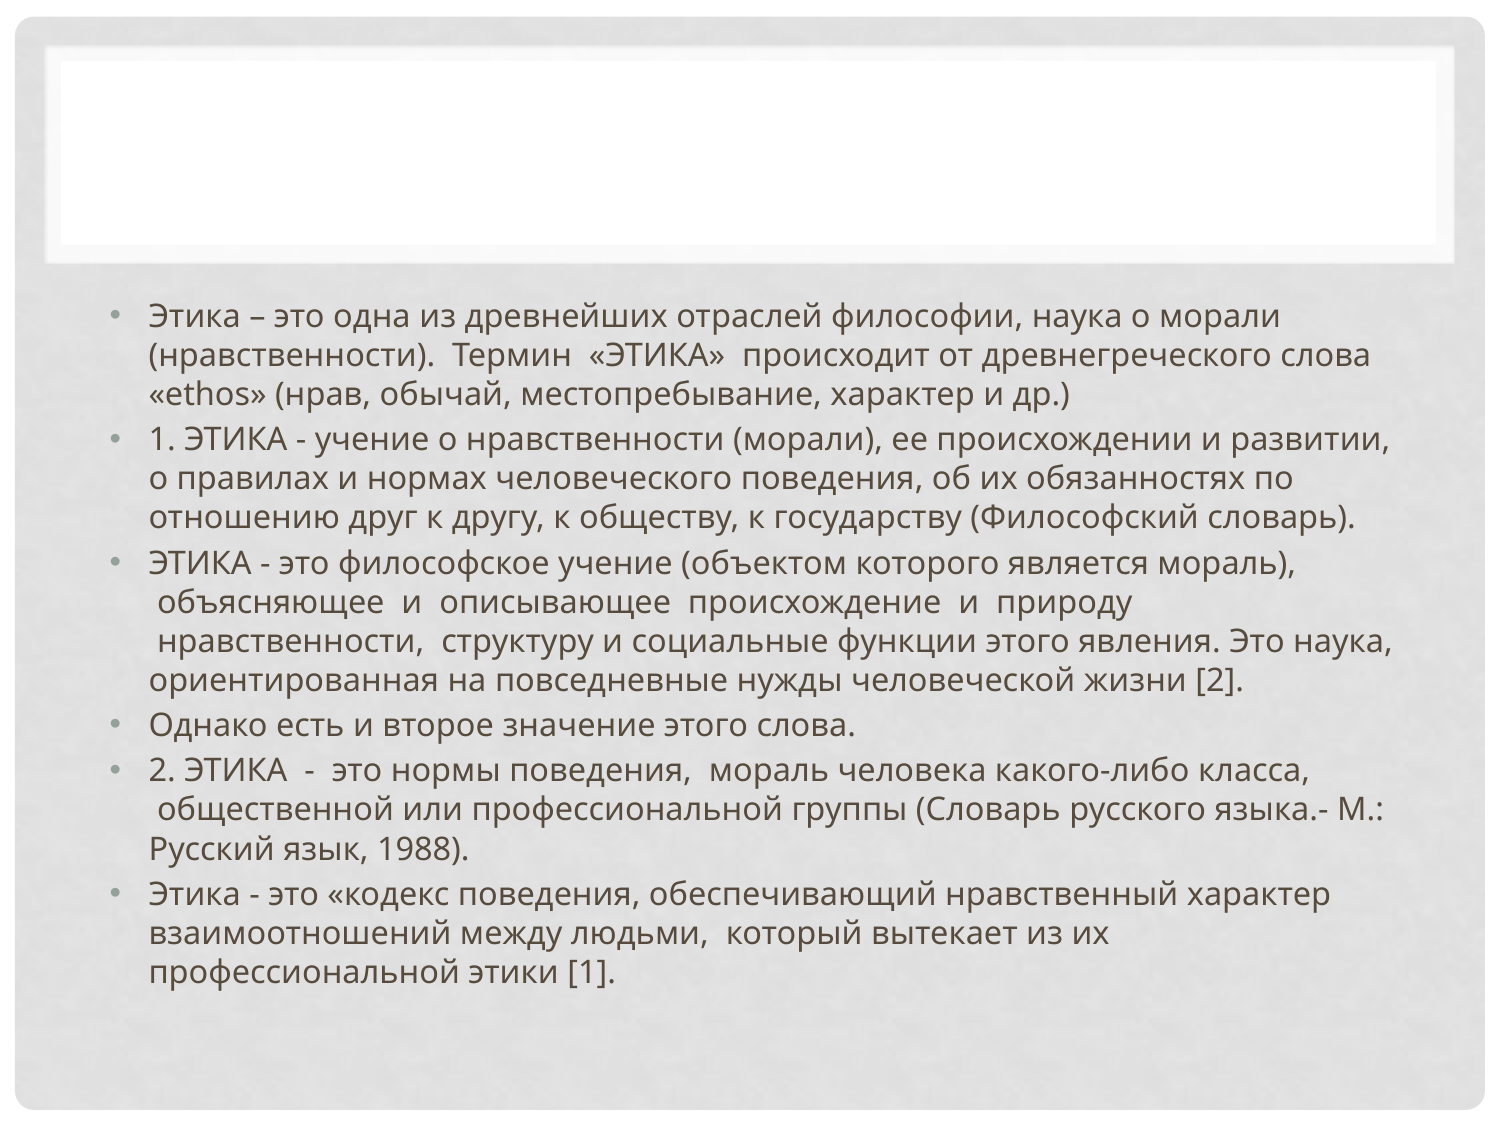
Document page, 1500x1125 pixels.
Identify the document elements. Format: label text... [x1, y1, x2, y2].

list Этика – это одна из древнейших отраслей философии, наука о морали (нравственности). Термин «ЭТИКА» происходит от древнегреческого слова «ethos» (нрав, обычай, местопребывание, характер и др.) 1. ЭТИКА - учение о нравственности (морали), ее происхождении и развитии, о правилах и нормах человеческого поведения, об их обязанностях по отношению друг к другу, к обществу, к государству (Философский словарь). ЭТИКА - это философское учение (объектом которого является мораль), объясняющее и описывающее происхождение и природу нравственности, структуру и социальные функции этого явления. Это наука, ориентированная на повседневные нужды человеческой жизни [2]. Однако есть и второе значение этого слова. 2. ЭТИКА - это нормы поведения, мораль человека какого-либо класса, общественной или профессиональной группы (Словарь русского языка.- М.: Русский язык, 1988). Этика - это «кодекс поведения, обеспечивающий нравственный характер взаимоотношений между людьми, который вытекает из их профессиональной этики [1]. [75, 287, 1425, 1005]
